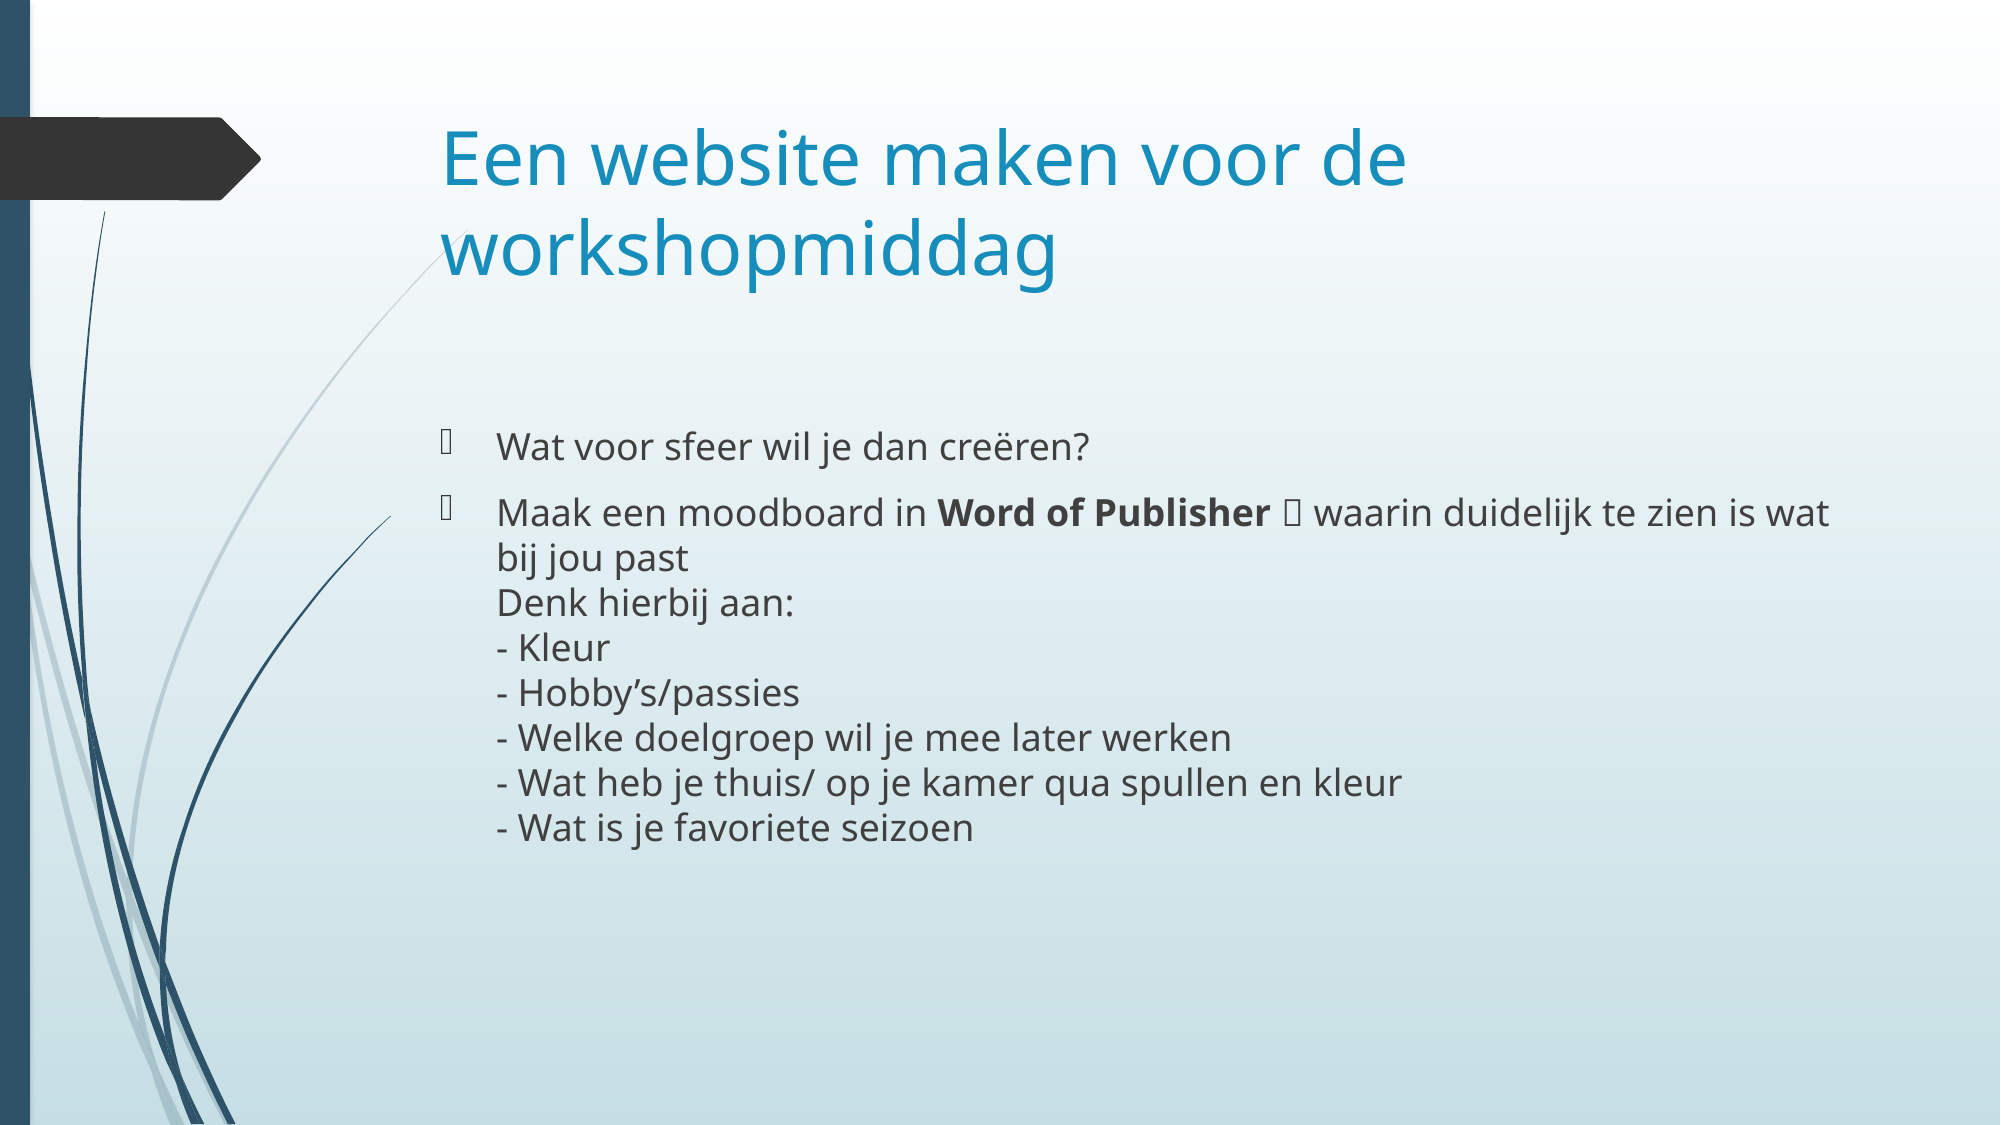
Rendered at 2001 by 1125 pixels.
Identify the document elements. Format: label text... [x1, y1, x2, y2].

list Wat voor sfeer wil je dan creëren? Maak een moodboard in Word of Publisher  waarin duidelijk te zien is wat bij jou past Denk hierbij aan: - Kleur - Hobby’s/passies - Welke doelgroep wil je mee later werken - Wat heb je thuis/ op je kamer qua spullen en kleur - Wat is je favoriete seizoen [424, 350, 1888, 970]
title Een website maken voor de workshopmiddag [425, 102, 1888, 313]
